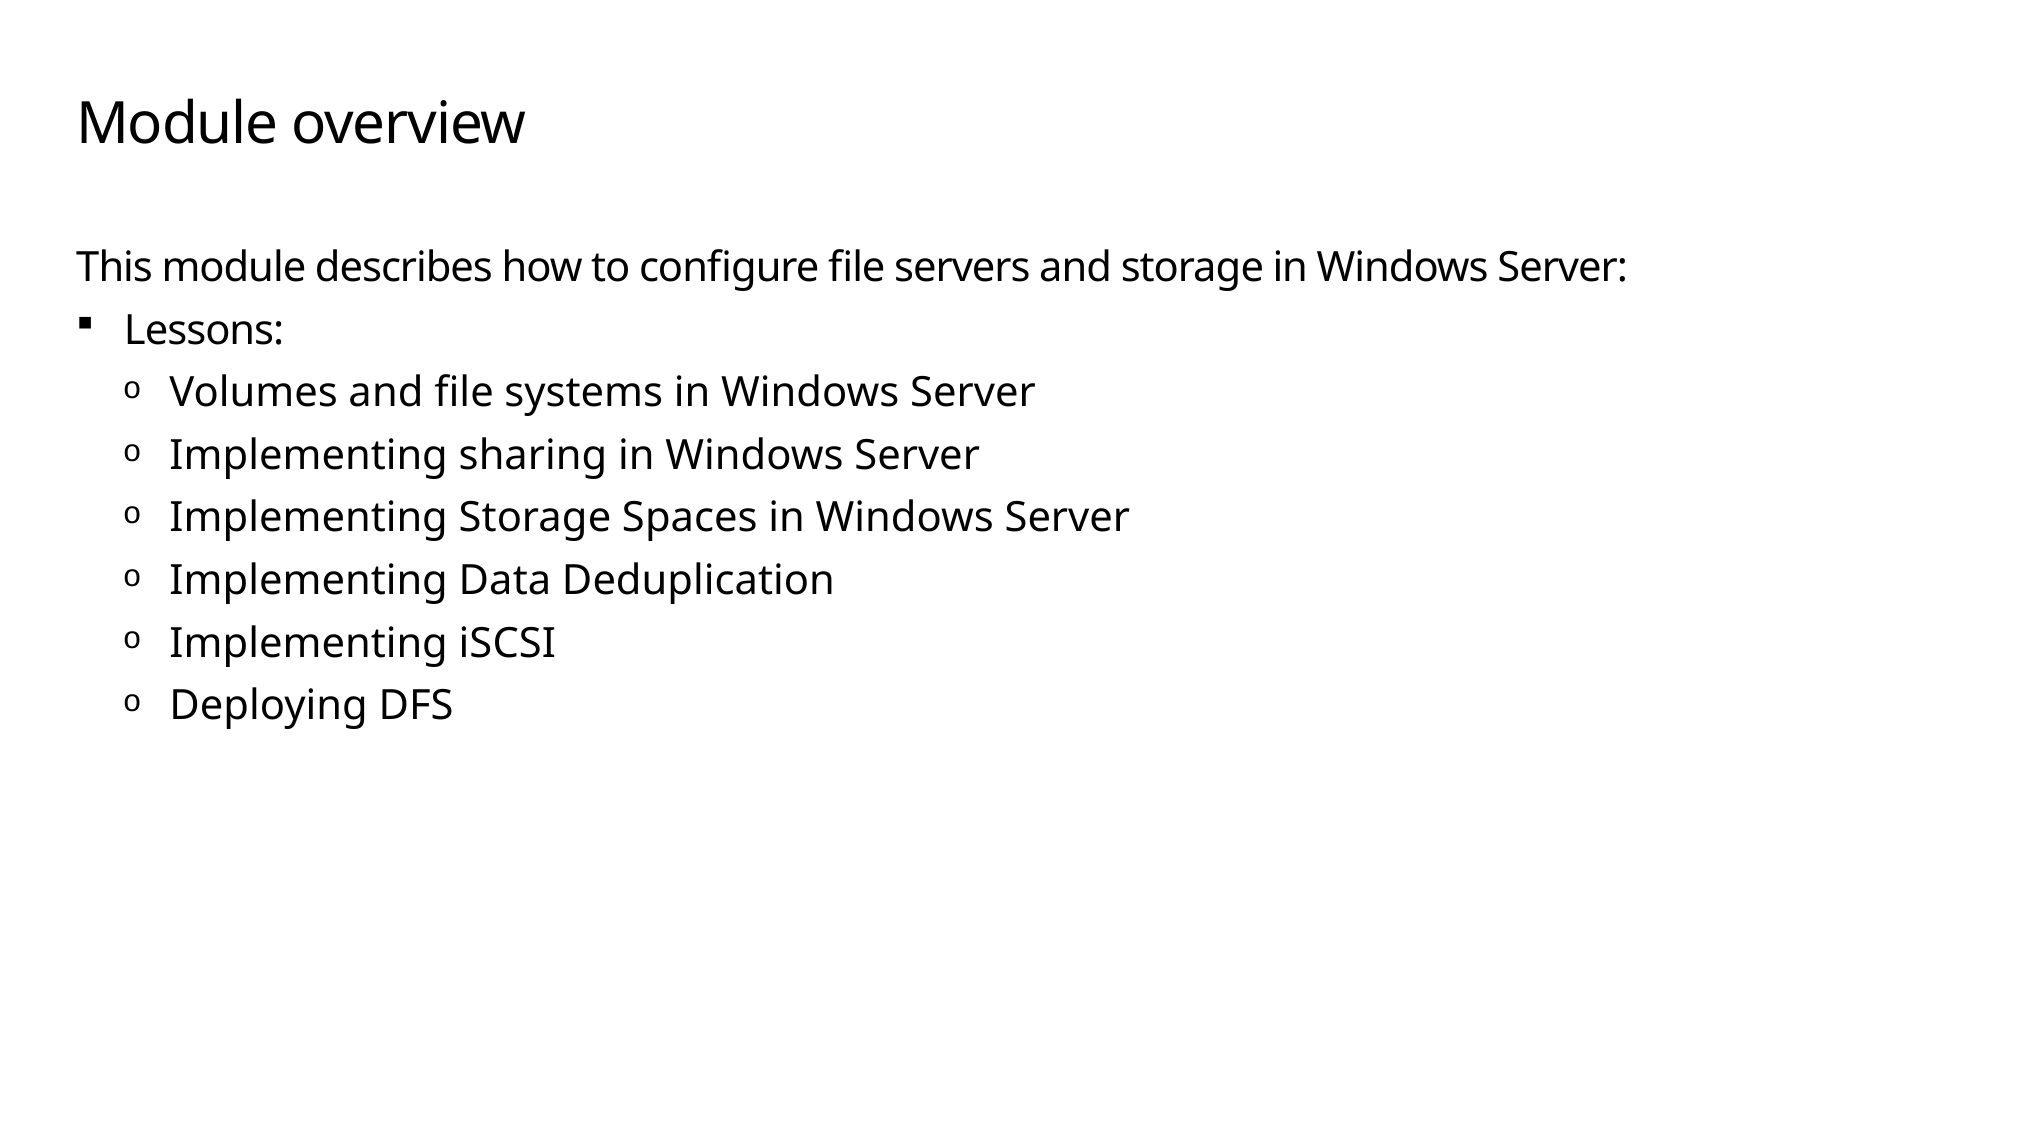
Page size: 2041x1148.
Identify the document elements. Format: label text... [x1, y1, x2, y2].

title Module overview [76, 93, 1968, 161]
list This module describes how to configure file servers and storage in Windows Server: Lessons: Volumes and file systems in Windows Server Implementing sharing in Windows Server Implementing Storage Spaces in Windows Server Implementing Data Deduplication Implementing iSCSI Deploying DFS [76, 240, 1970, 1074]
